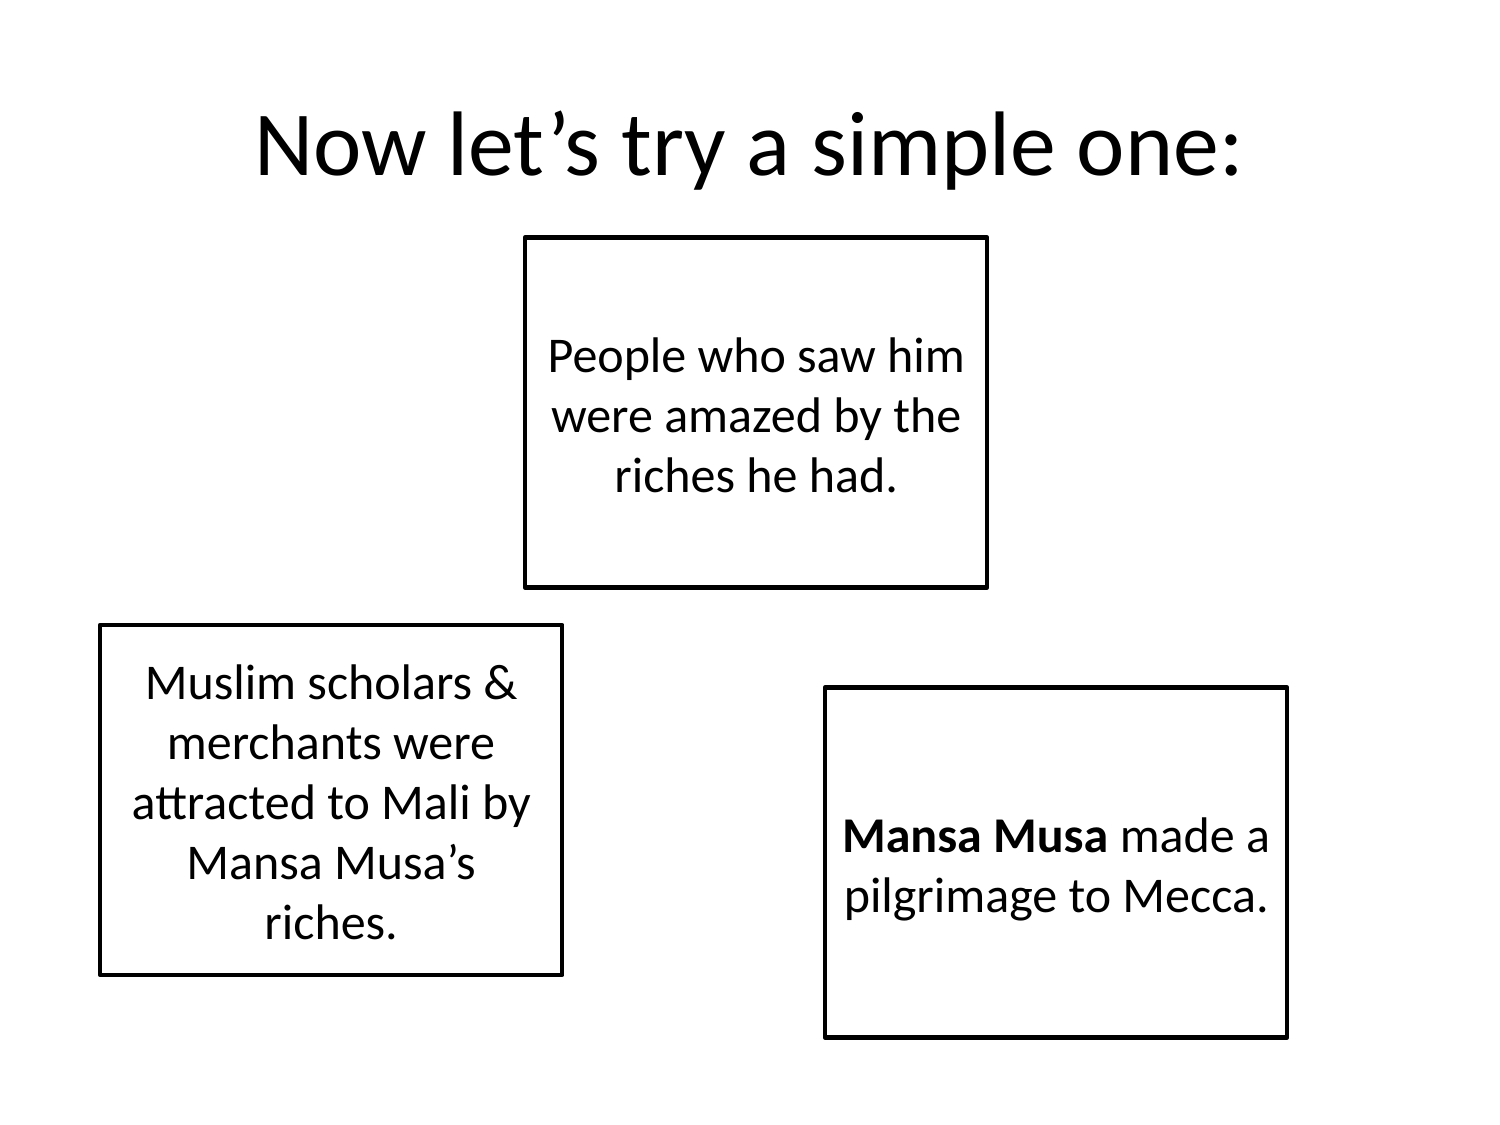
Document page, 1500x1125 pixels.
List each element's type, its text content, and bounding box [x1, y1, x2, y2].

text_box Muslim scholars & merchants were attracted to Mali by Mansa Musa’s riches. [98, 623, 564, 977]
text_box Mansa Musa made a pilgrimage to Mecca. [823, 685, 1289, 1040]
text_box People who saw him were amazed by the riches he had. [523, 235, 989, 590]
title Now let’s try a simple one: [75, 45, 1425, 233]
